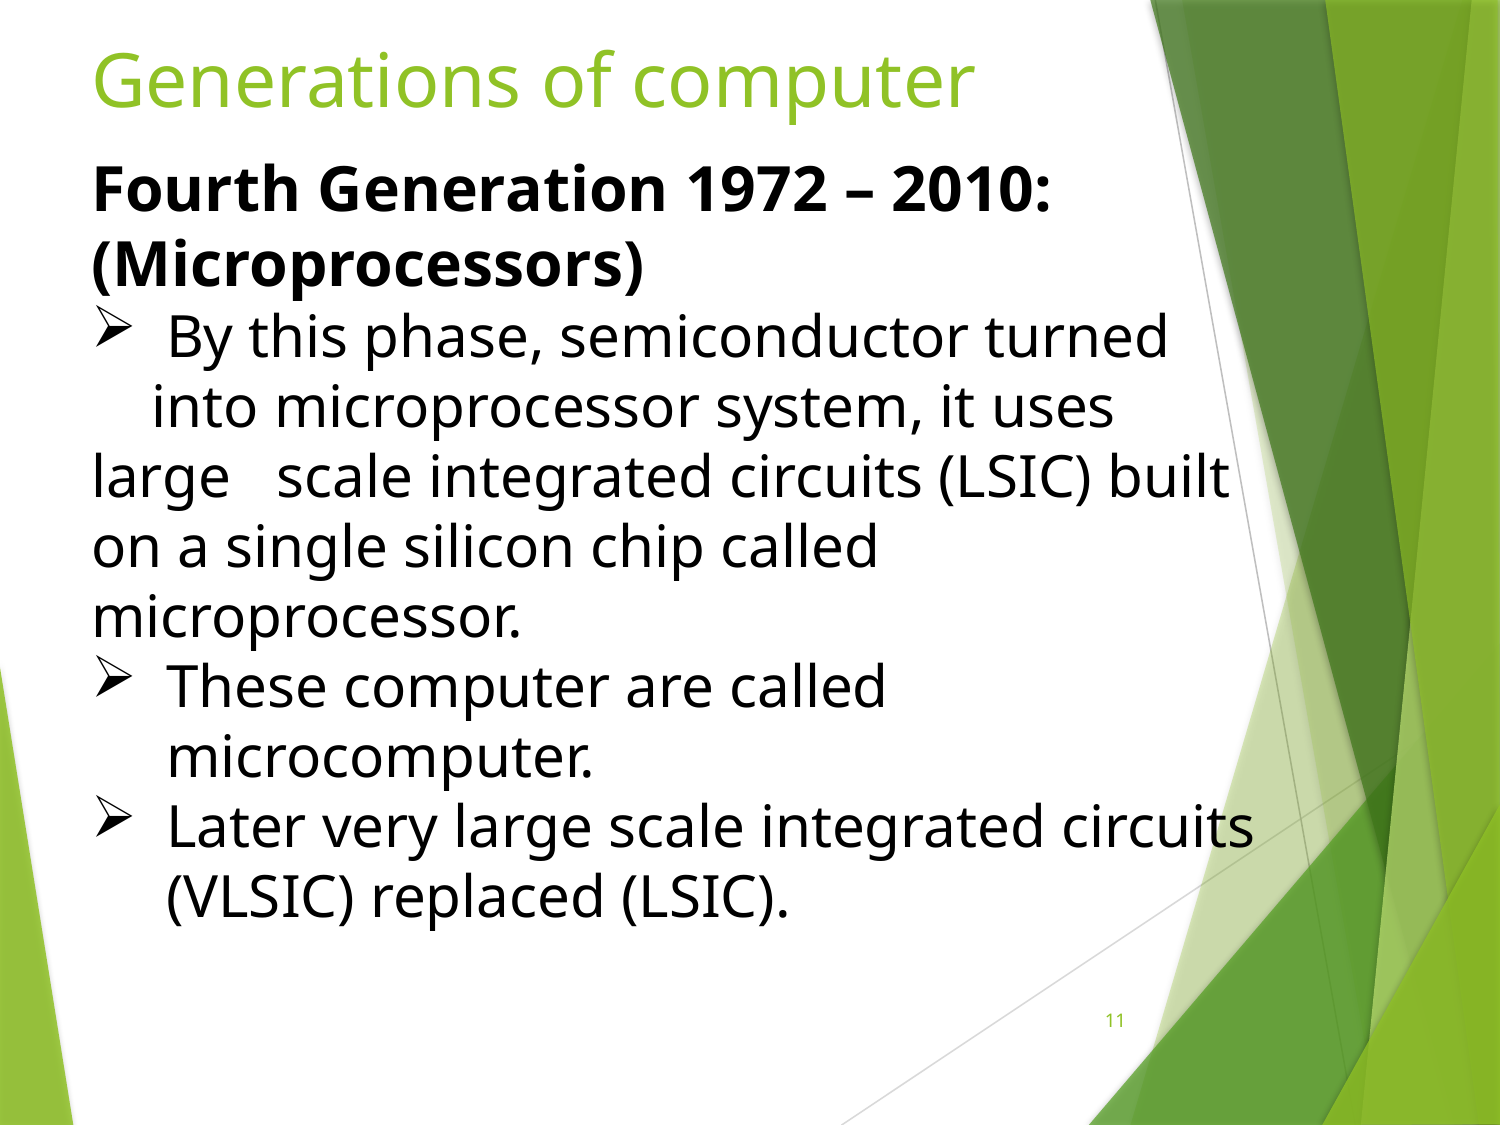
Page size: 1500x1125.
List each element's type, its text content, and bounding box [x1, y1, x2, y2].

text_box Fourth Generation 1972 – 2010: (Microprocessors) By this phase, semiconductor turned into microprocessor system, it uses large scale integrated circuits (LSIC) built on a single silicon chip called microprocessor. These computer are called microcomputer. Later very large scale integrated circuits (VLSIC) replaced (LSIC). [76, 141, 1300, 1011]
slide_number 11 [1057, 991, 1142, 1051]
title Generations of computer [76, 24, 1234, 141]
